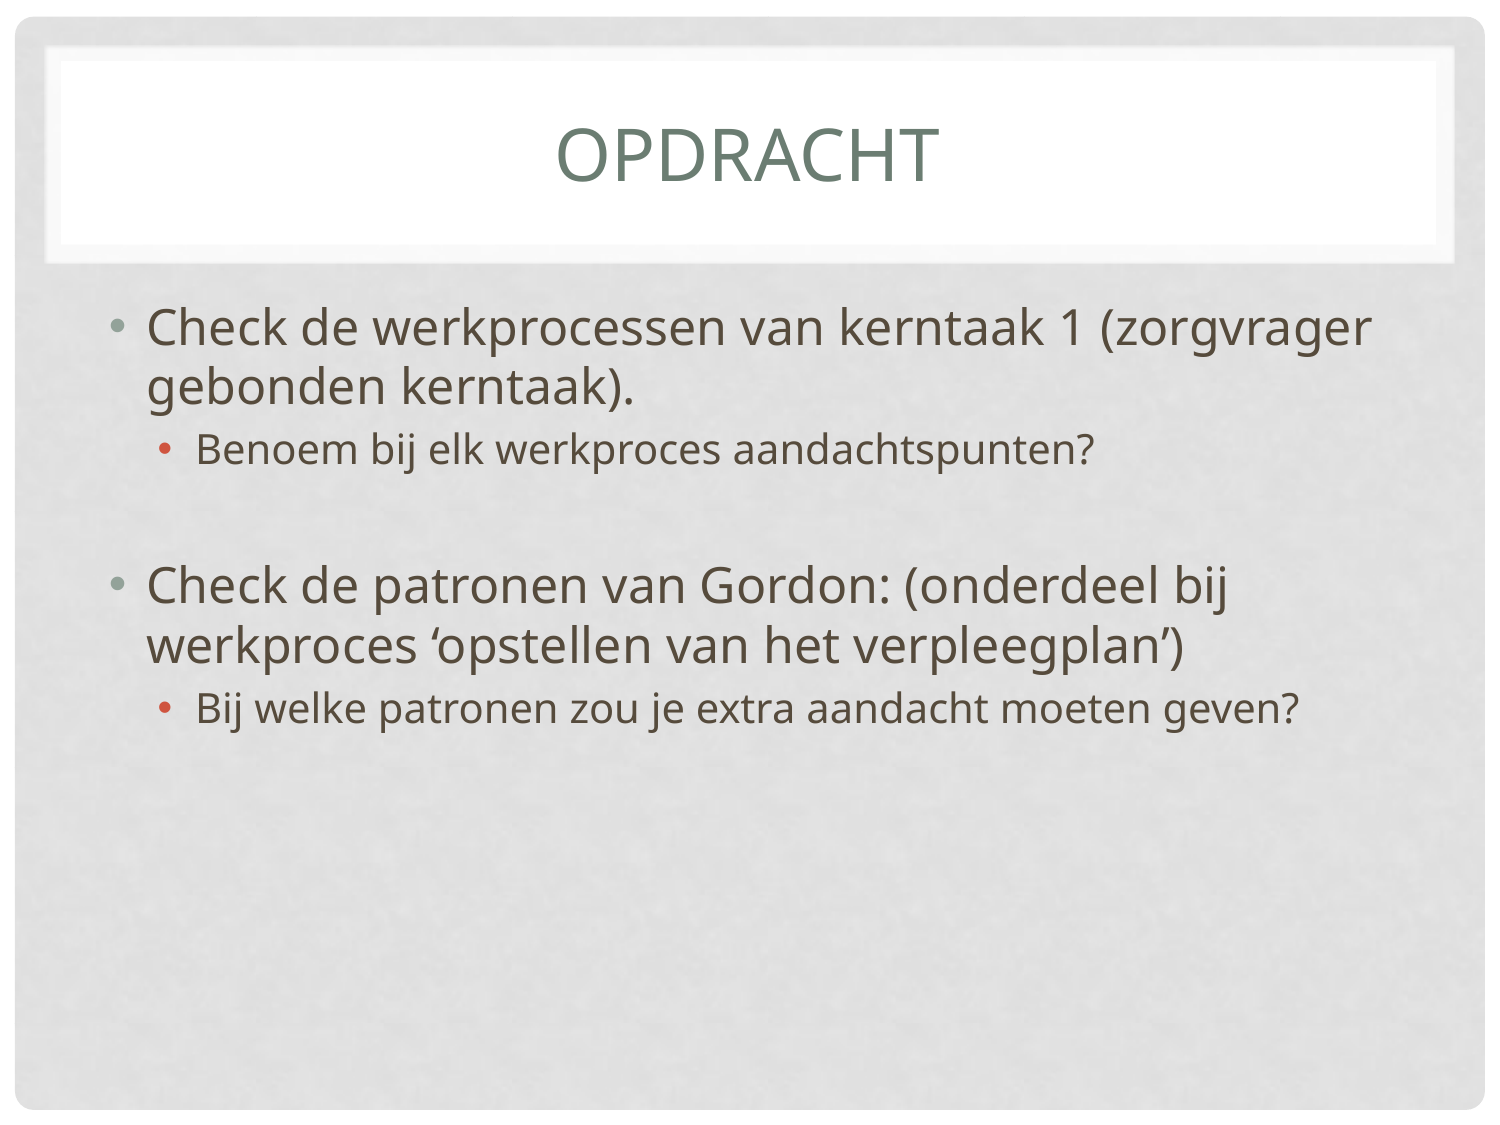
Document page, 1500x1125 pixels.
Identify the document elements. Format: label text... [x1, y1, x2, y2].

title opdracht [69, 66, 1425, 238]
list Check de werkprocessen van kerntaak 1 (zorgvrager gebonden kerntaak). Benoem bij elk werkproces aandachtspunten? Check de patronen van Gordon: (onderdeel bij werkproces ‘opstellen van het verpleegplan’) Bij welke patronen zou je extra aandacht moeten geven? [75, 287, 1425, 1005]
